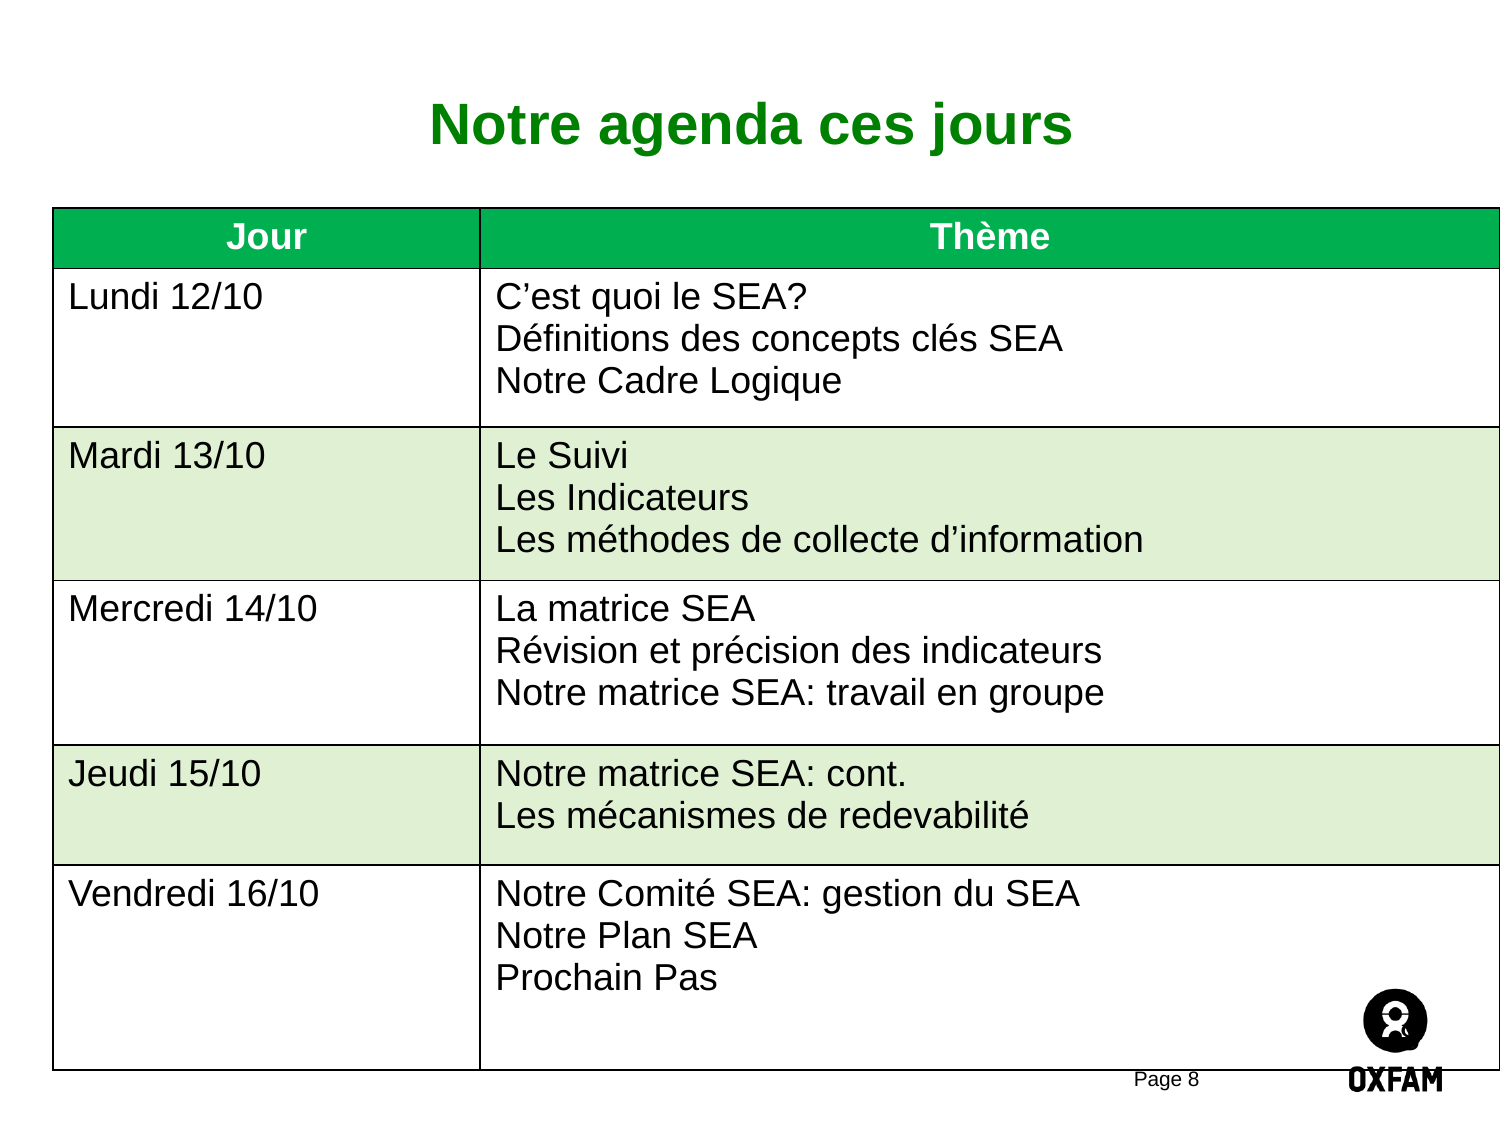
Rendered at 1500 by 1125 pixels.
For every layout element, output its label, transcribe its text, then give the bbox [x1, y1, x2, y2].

table_cell La matrice SEA Révision et précision des indicateurs Notre matrice SEA: travail en groupe [481, 581, 1499, 744]
table_cell Notre matrice SEA: cont. Les mécanismes de redevabilité [481, 746, 1499, 864]
table_cell C’est quoi le SEA? Définitions des concepts clés SEA Notre Cadre Logique [481, 269, 1499, 426]
table_cell Vendredi 16/10 [54, 866, 479, 1069]
text_box Notre agenda ces jours [76, 78, 1429, 201]
table_header Thème [481, 209, 1499, 268]
table_cell Jeudi 15/10 [54, 746, 479, 864]
table_cell Mardi 13/10 [54, 428, 479, 580]
picture [1345, 1071, 1445, 1095]
table_cell Notre Comité SEA: gestion du SEA Notre Plan SEA Prochain Pas [481, 866, 1499, 1069]
table_cell Mercredi 14/10 [54, 581, 479, 744]
table_cell Le Suivi Les Indicateurs Les méthodes de collecte d’information [481, 428, 1499, 580]
table_header Jour [54, 209, 479, 268]
table_cell Lundi 12/10 [54, 269, 479, 426]
